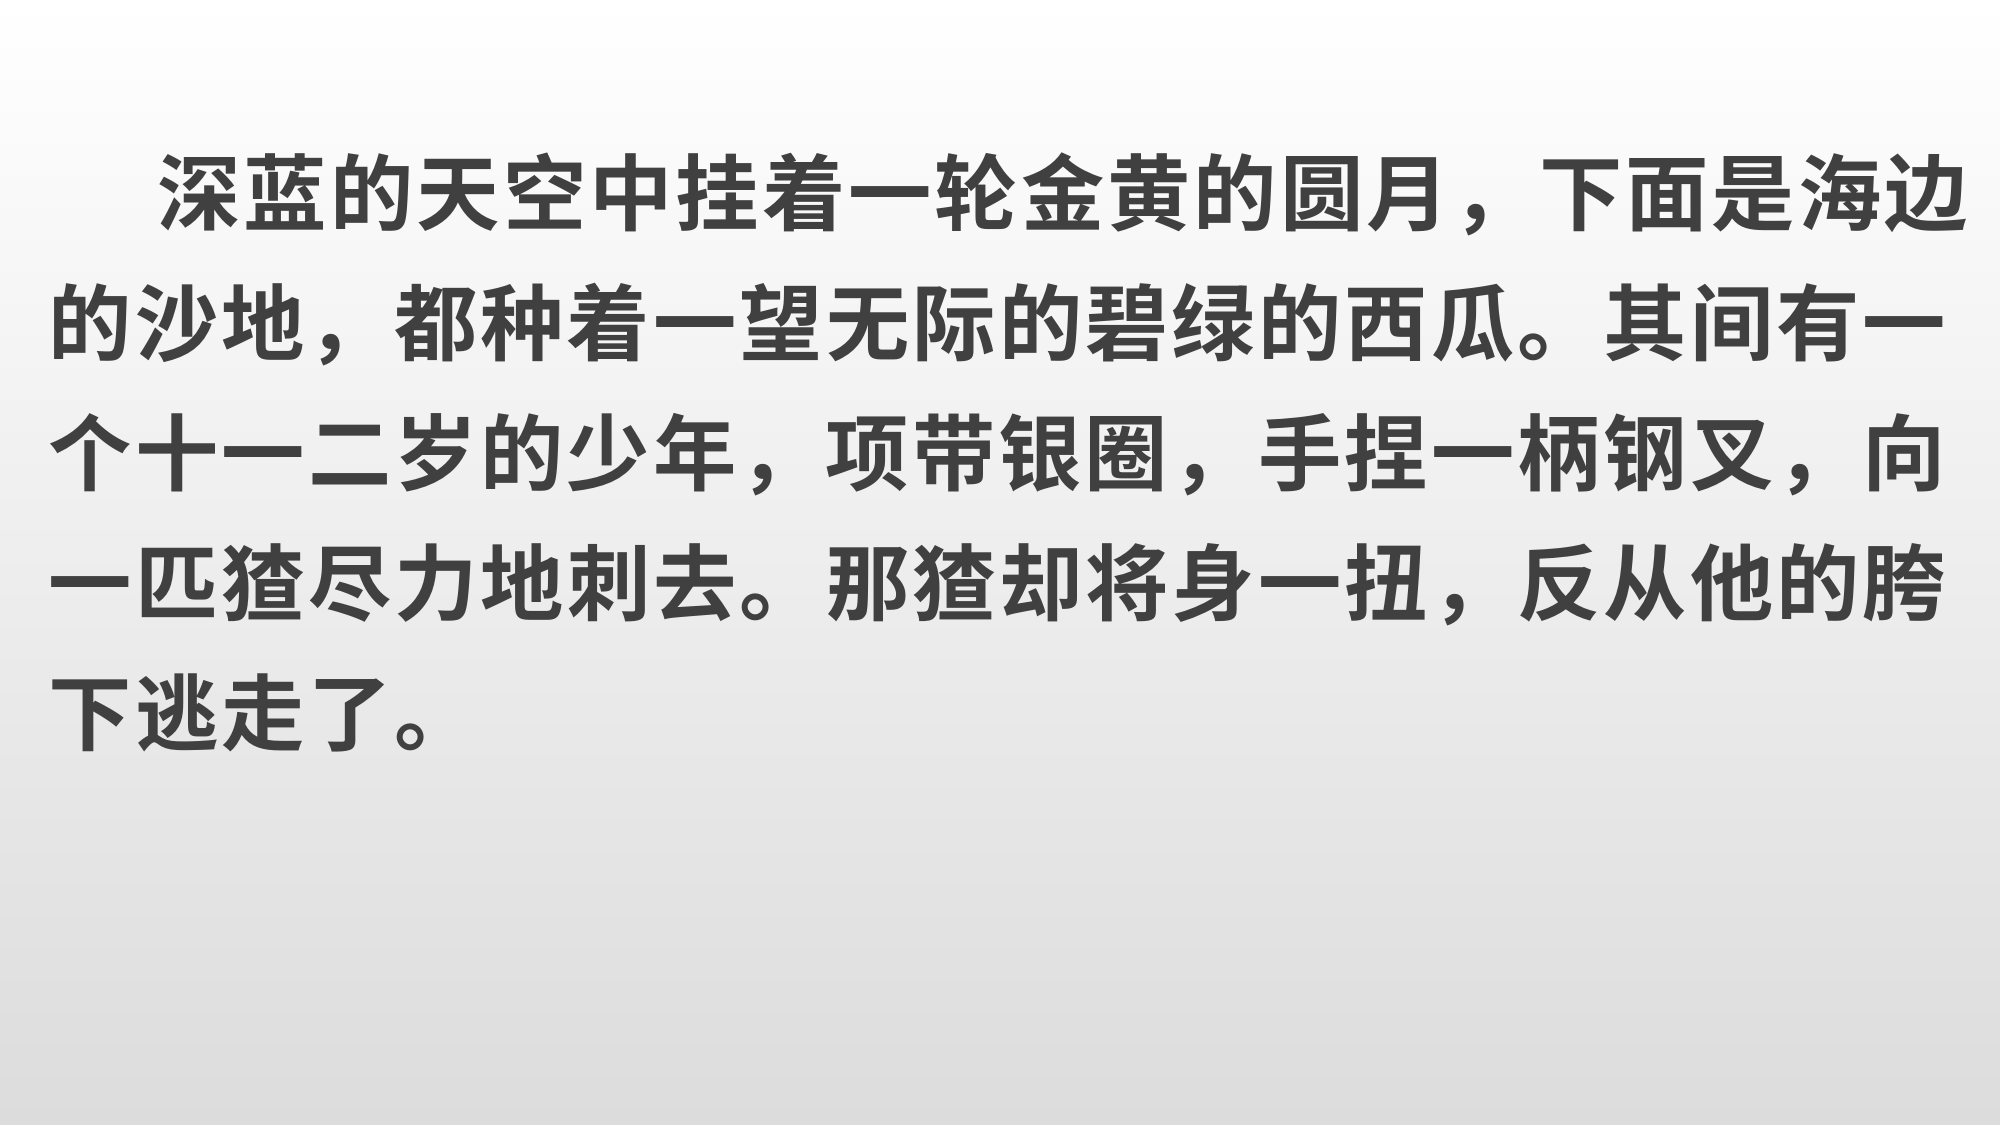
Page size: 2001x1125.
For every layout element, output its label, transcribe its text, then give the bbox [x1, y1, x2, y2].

list 深蓝的天空中挂着一轮金黄的圆月，下面是海边的沙地，都种着一望无际的碧绿的西瓜。其间有一个十一二岁的少年，项带银圈，手捏一柄钢叉，向一匹猹尽力地刺去。那猹却将身一扭，反从他的胯下逃走了。 [32, 111, 2000, 781]
